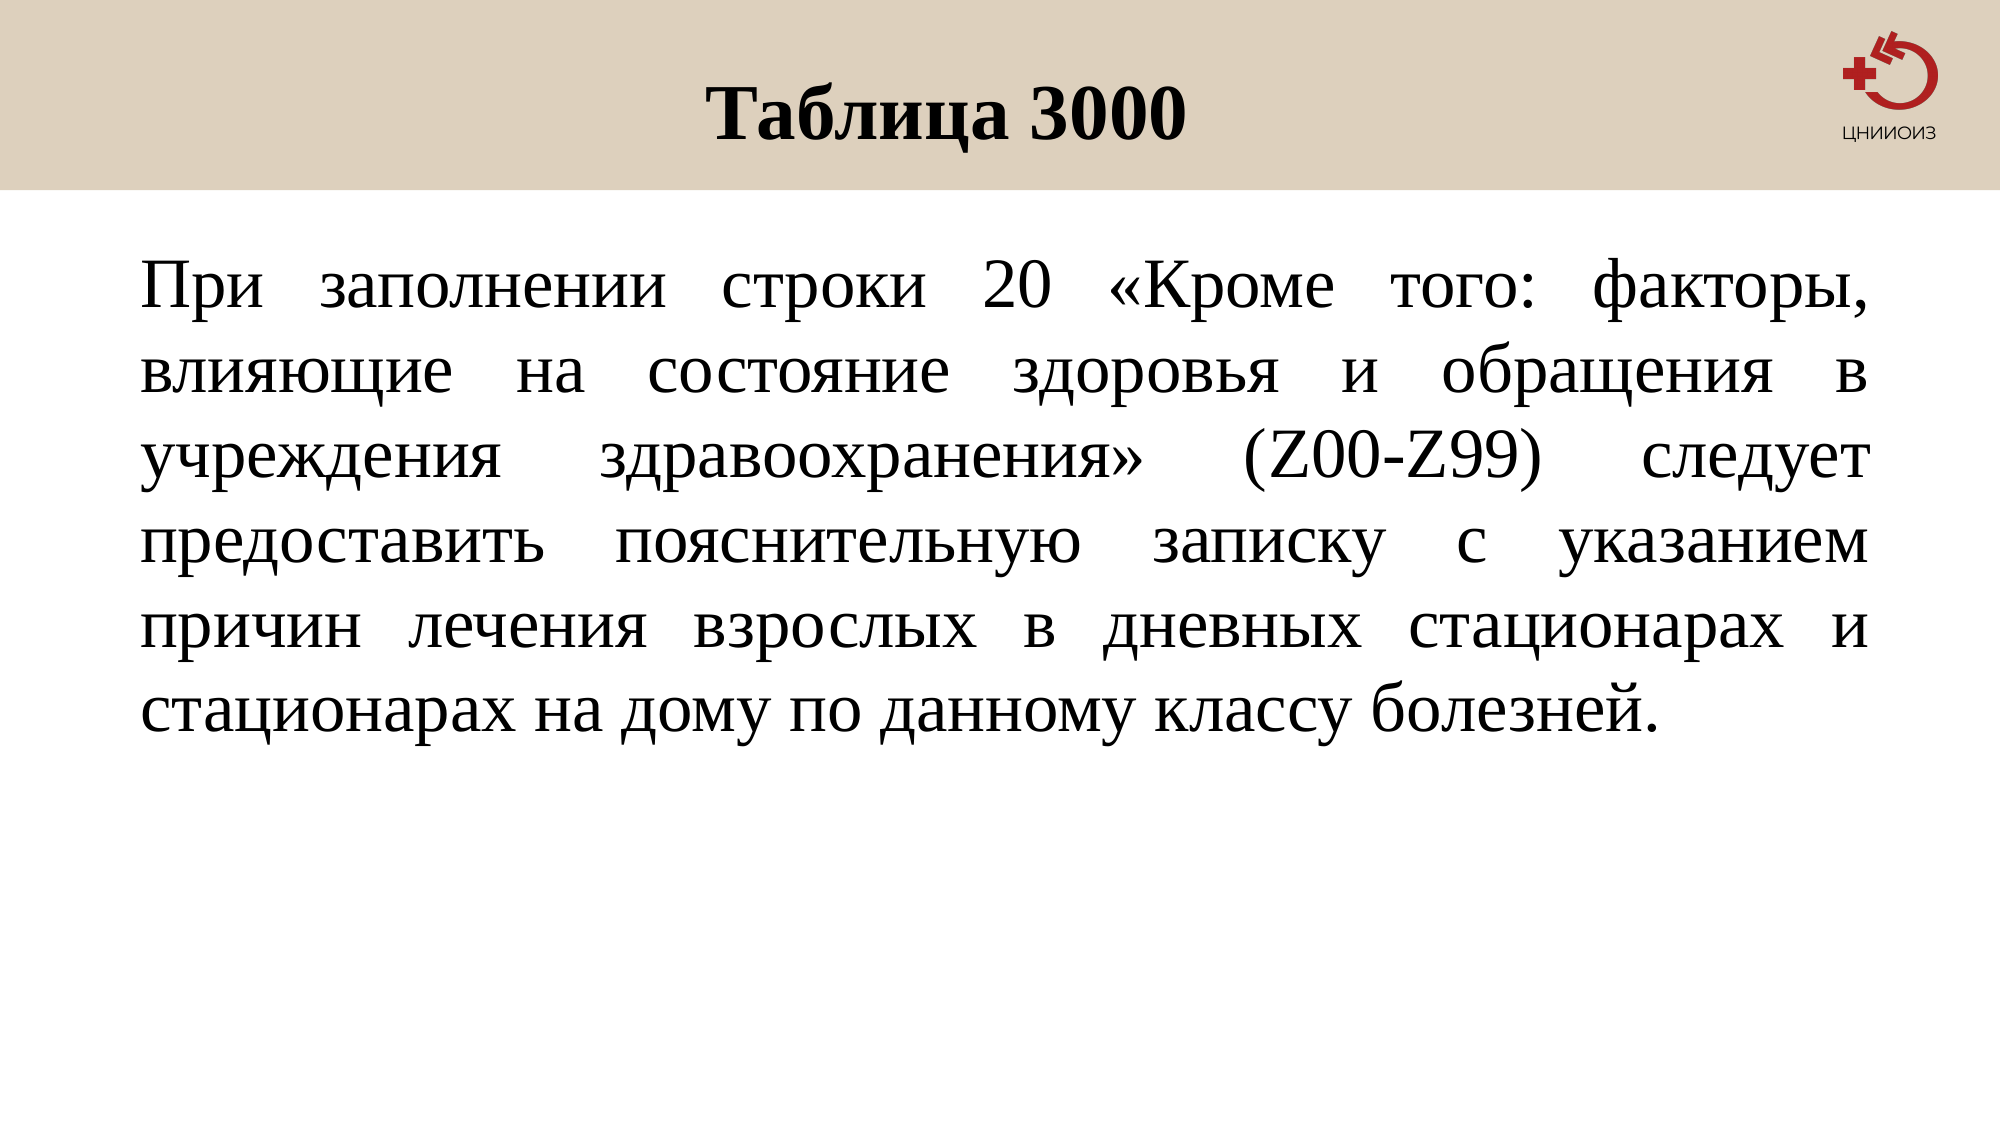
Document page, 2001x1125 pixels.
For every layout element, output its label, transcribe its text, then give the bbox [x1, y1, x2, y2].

picture [1843, 31, 1938, 142]
text_box [0, 0, 2000, 191]
text_box Таблица 3000 [113, 31, 1781, 185]
text_box При заполнении строки 20 «Кроме того: факторы, влияющие на состояние здоровья и обращения в учреждения здравоохранения» (Z00-Z99) следует предоставить пояснительную записку с указанием причин лечения взрослых в дневных стационарах и стационарах на дому по данному классу болезней. [125, 229, 1887, 1054]
